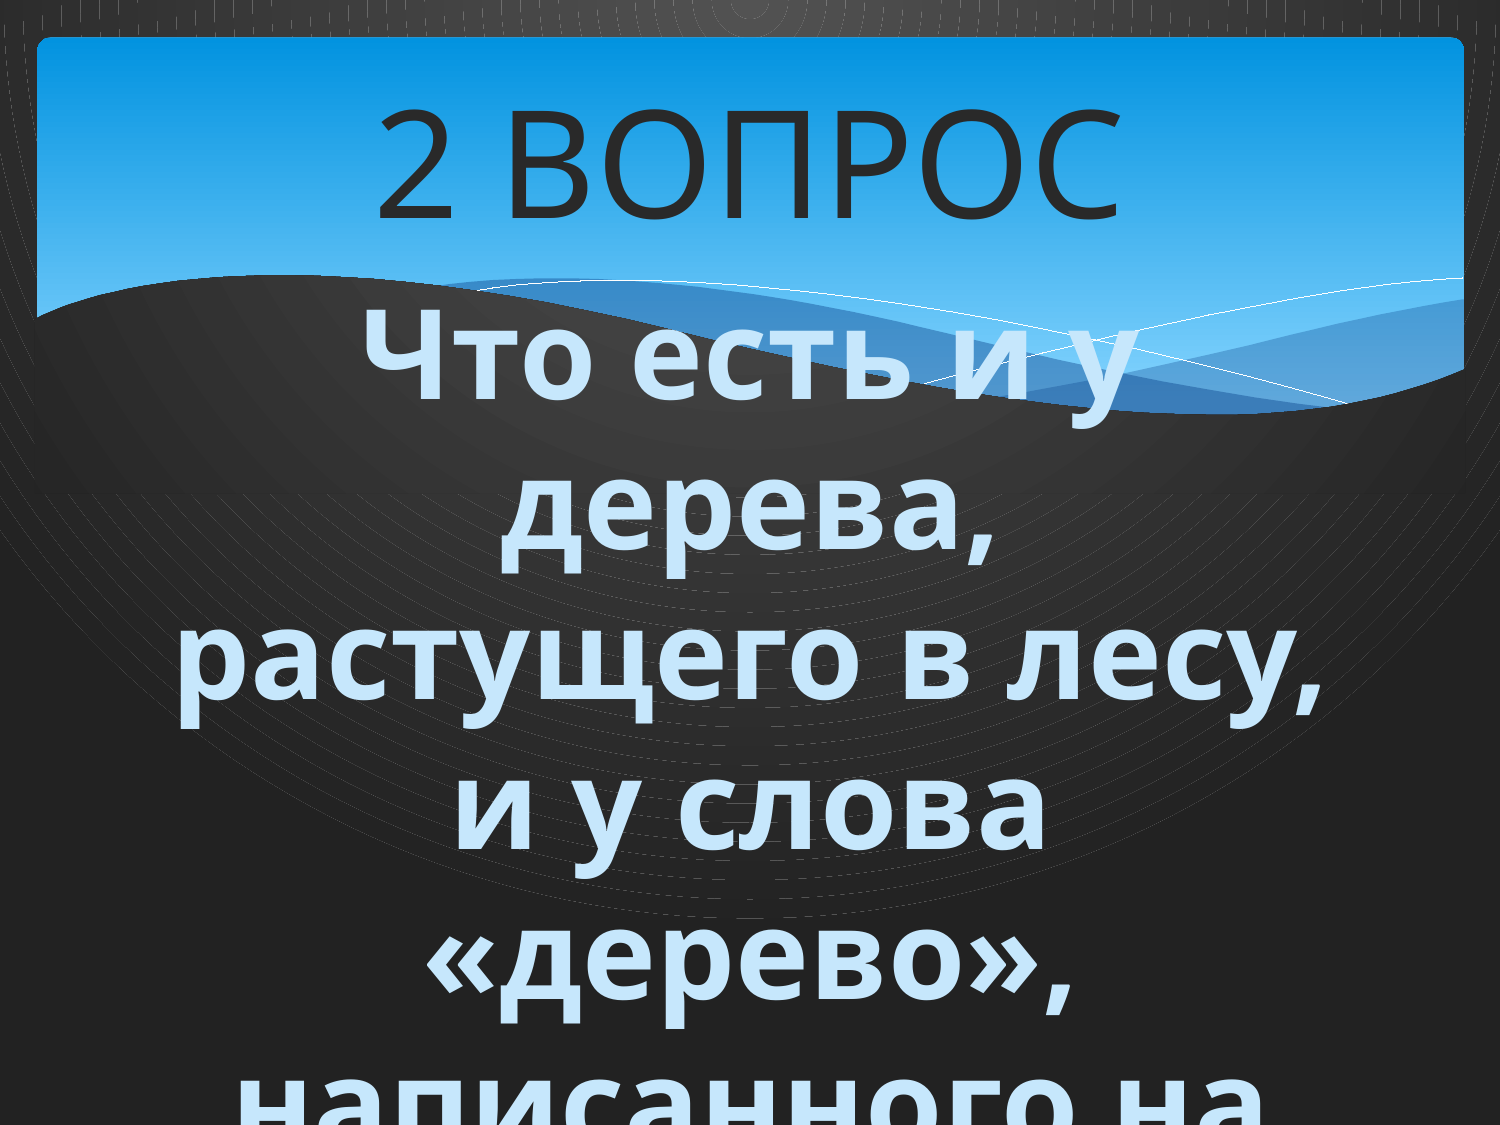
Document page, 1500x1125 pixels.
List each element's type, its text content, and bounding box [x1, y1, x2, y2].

title 2 ВОПРОС [75, 55, 1425, 261]
list Что есть и у дерева, растущего в лесу, и у слова «дерево», написанного на бумаге? [143, 267, 1359, 1005]
